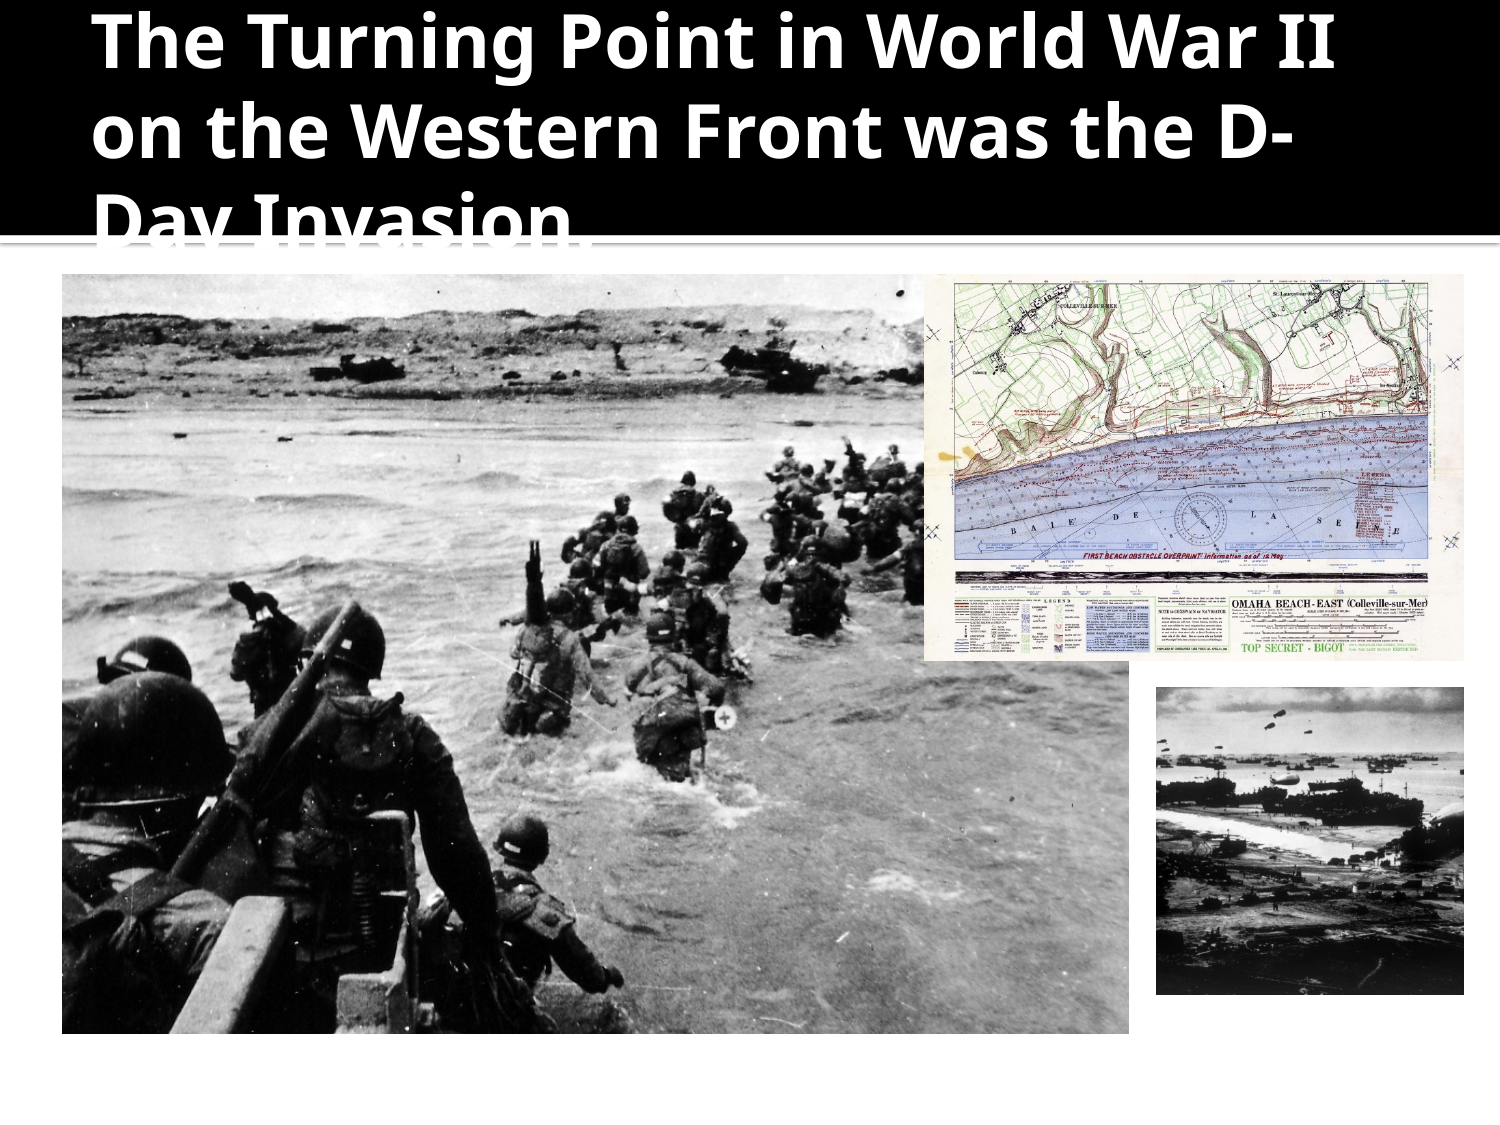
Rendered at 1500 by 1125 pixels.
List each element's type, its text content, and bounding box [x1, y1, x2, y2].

title The Turning Point in World War II on the Western Front was the D-Day Invasion. [75, 25, 1425, 231]
picture [1156, 687, 1464, 995]
picture [924, 274, 1464, 661]
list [62, 274, 1129, 1034]
